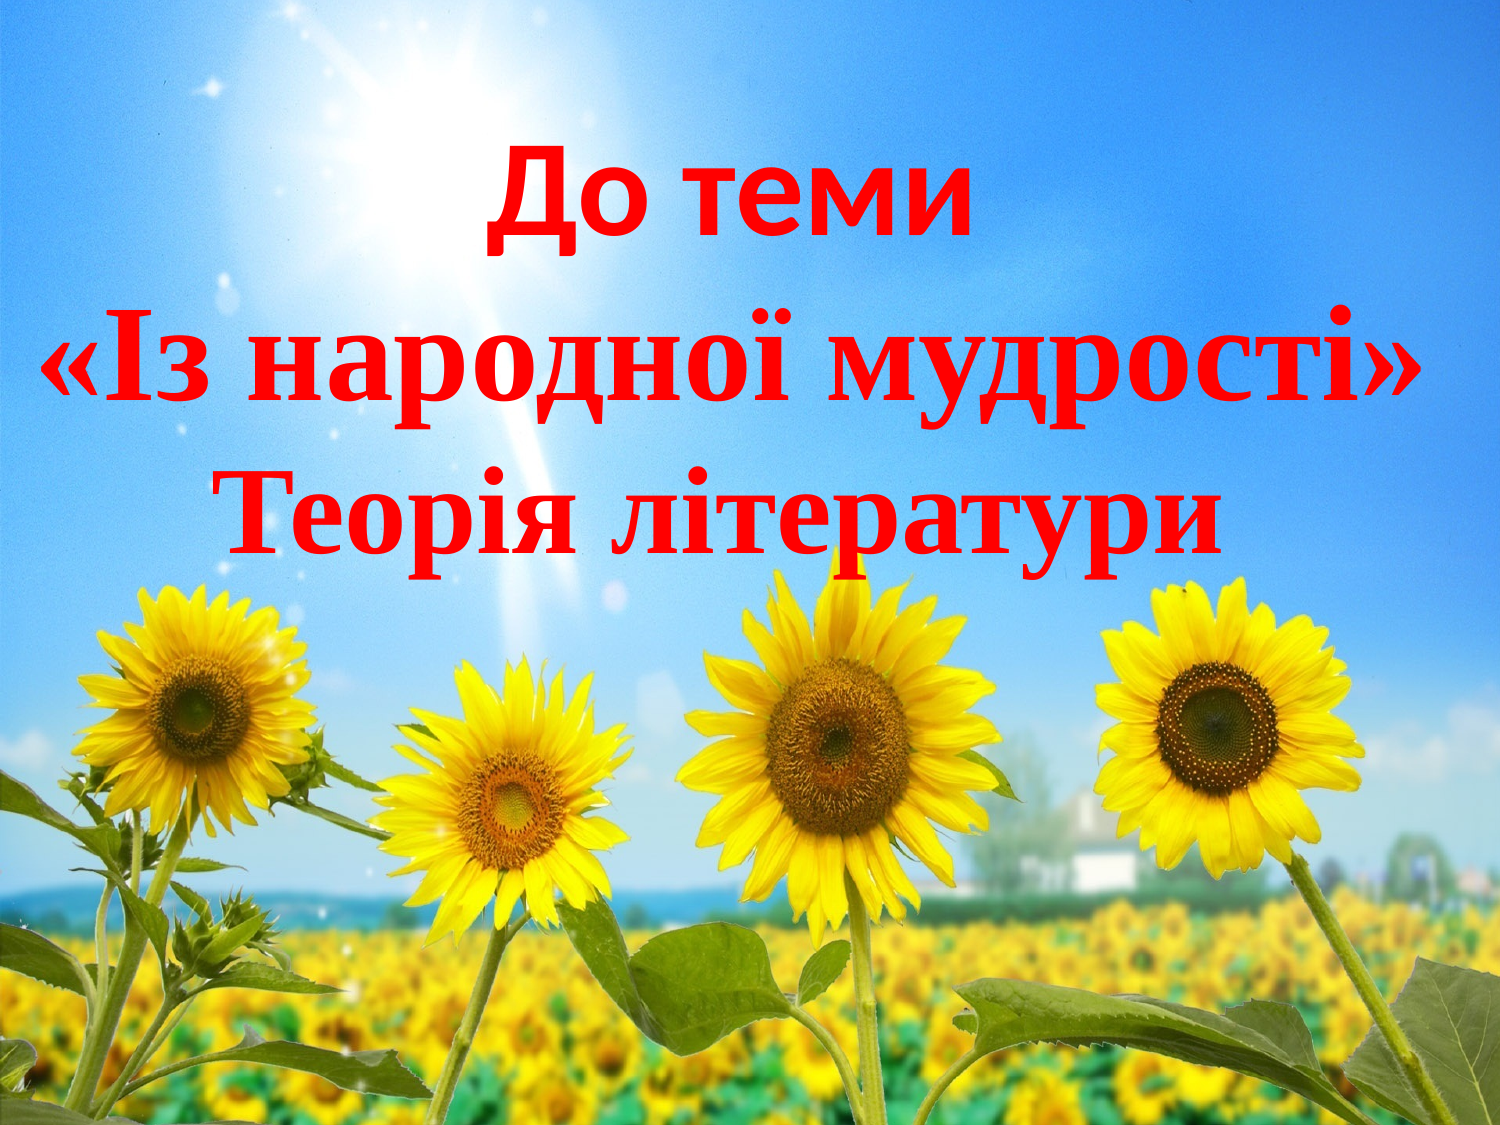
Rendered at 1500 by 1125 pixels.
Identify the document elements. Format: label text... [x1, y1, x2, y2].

picture [0, 0, 1500, 1125]
text_box До теми «Із народної мудрості» Теорія літератури [0, 90, 1465, 586]
